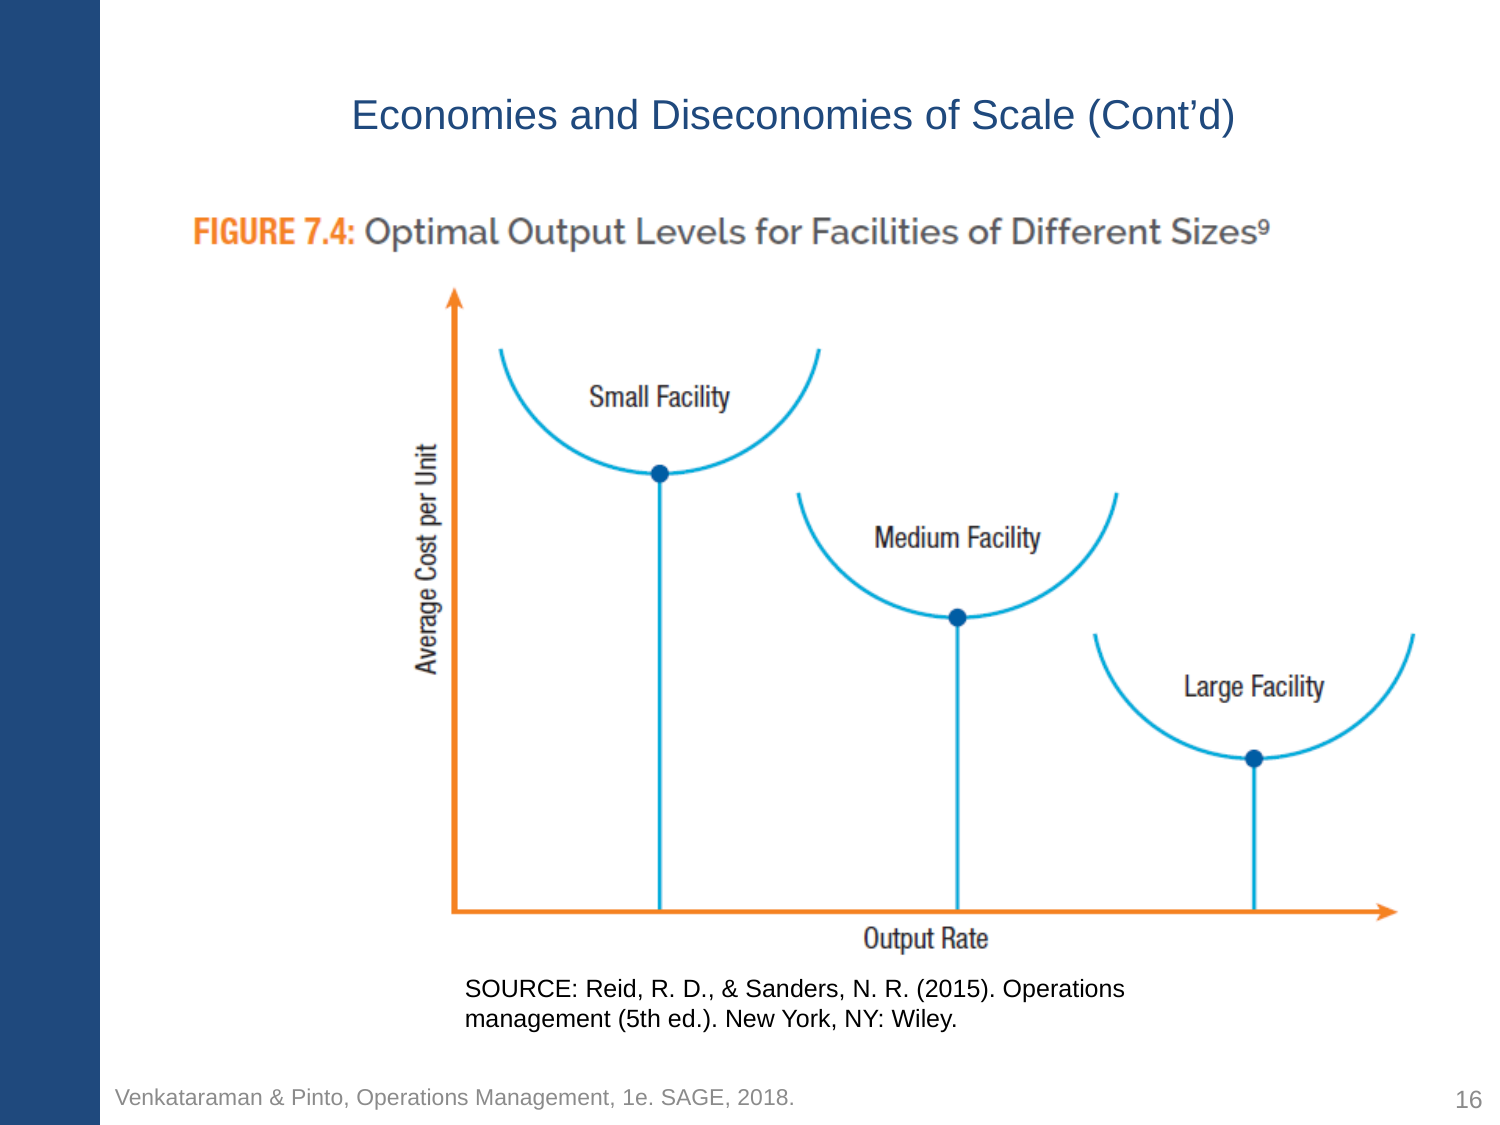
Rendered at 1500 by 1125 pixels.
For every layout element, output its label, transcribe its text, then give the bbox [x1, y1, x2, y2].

footer Venkataraman & Pinto, Operations Management, 1e. SAGE, 2018. [99, 1074, 1250, 1125]
slide_number 16 [1422, 1072, 1498, 1125]
title Economies and Diseconomies of Scale (Cont’d) [162, 37, 1425, 188]
text_box SOURCE: Reid, R. D., & Sanders, N. R. (2015). Operations management (5th ed.). New York, NY: Wiley. [449, 975, 1200, 1041]
picture [181, 199, 1431, 966]
